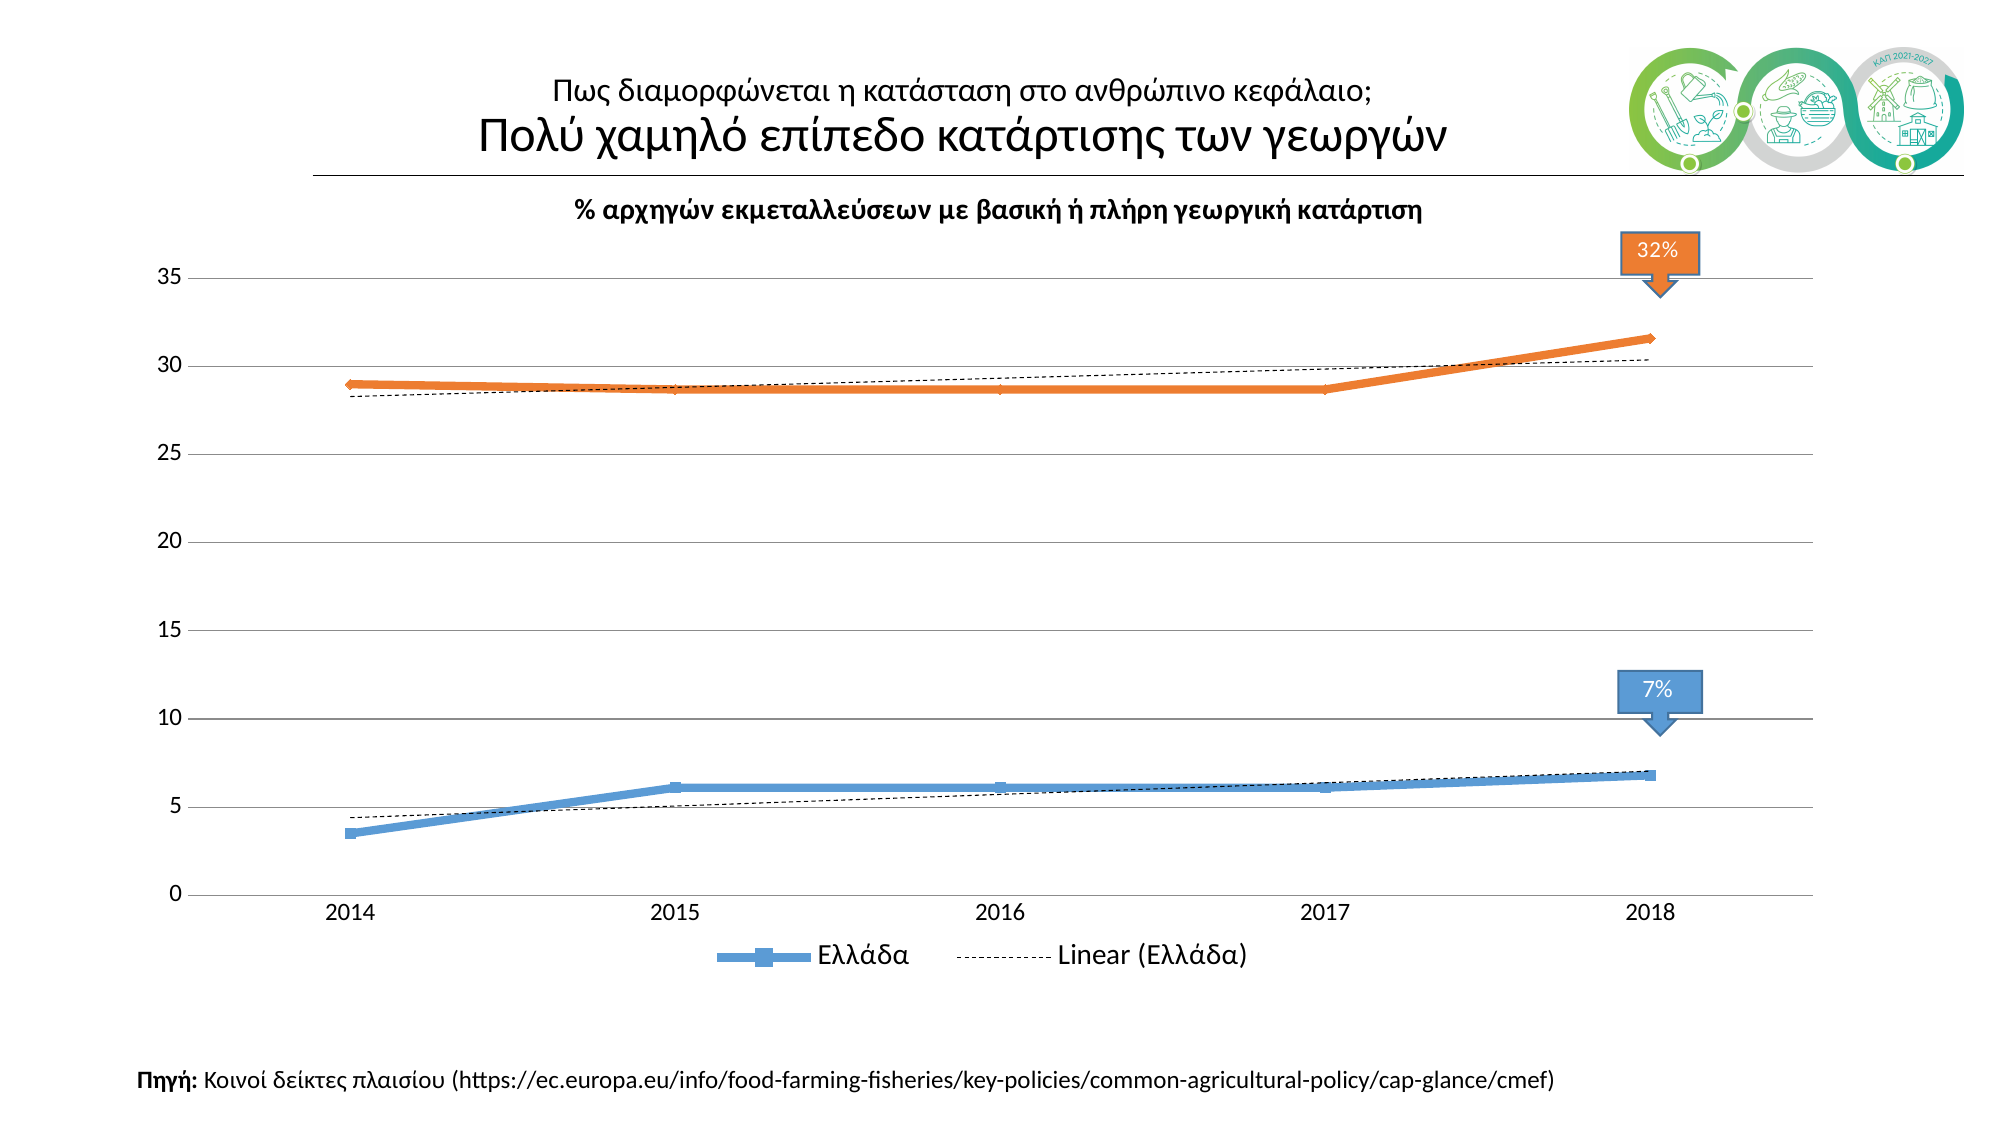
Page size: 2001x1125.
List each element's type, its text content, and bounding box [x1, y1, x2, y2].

chart [122, 178, 1848, 996]
picture [1629, 47, 1964, 175]
text_box Πηγή: Κοινοί δείκτες πλαισίου (https://ec.europa.eu/info/food-farming-fisheries/key-policies/common-agricultural-policy/cap-glance/cmef) [122, 1056, 1916, 1101]
title Πως διαμορφώνεται η κατάσταση στο ανθρώπινο κεφάλαιο; Πολύ χαμηλό επίπεδο κατάρτισης των γεωργών [300, 59, 1627, 176]
